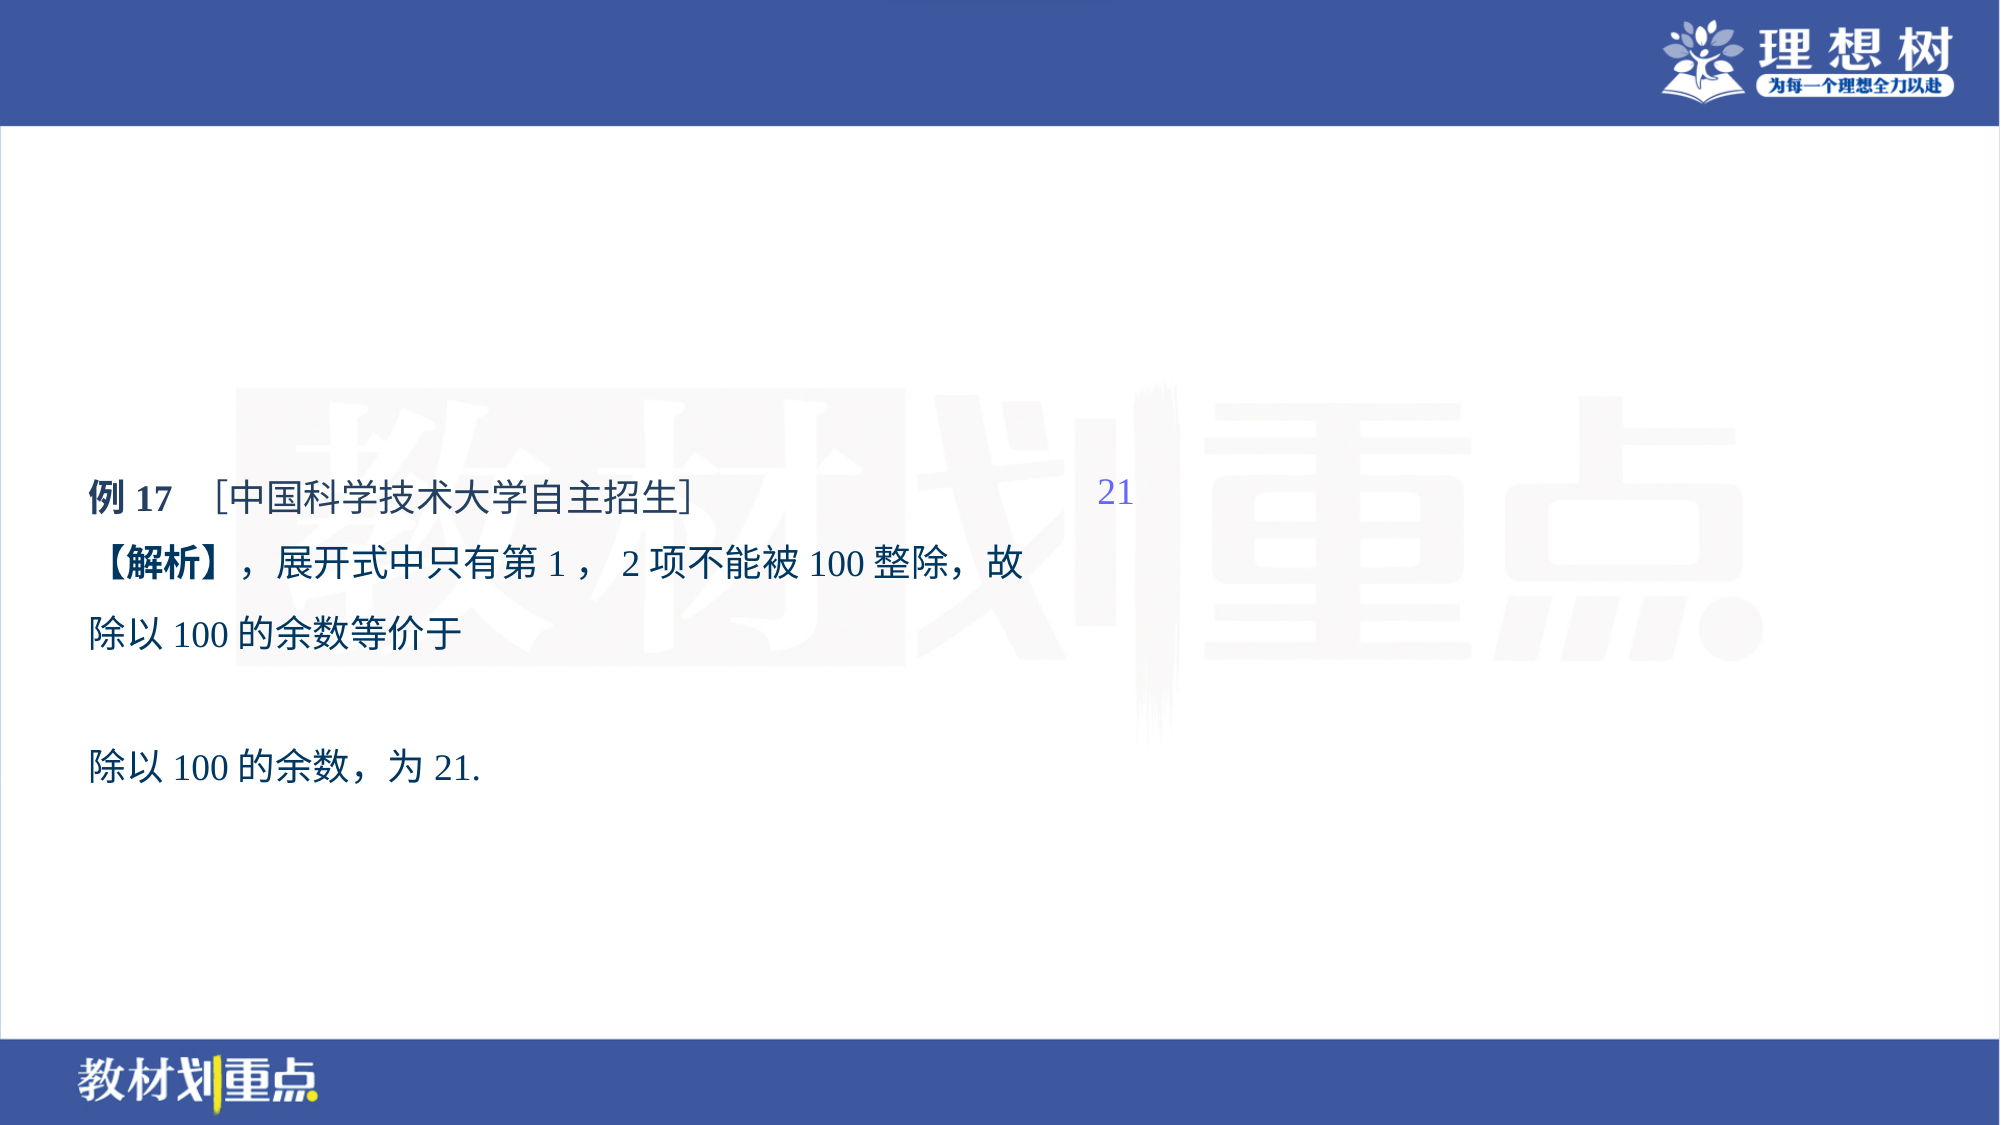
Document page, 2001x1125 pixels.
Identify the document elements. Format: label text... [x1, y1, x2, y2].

text_box 21 [1083, 445, 1149, 506]
picture [0, 0, 2000, 1125]
